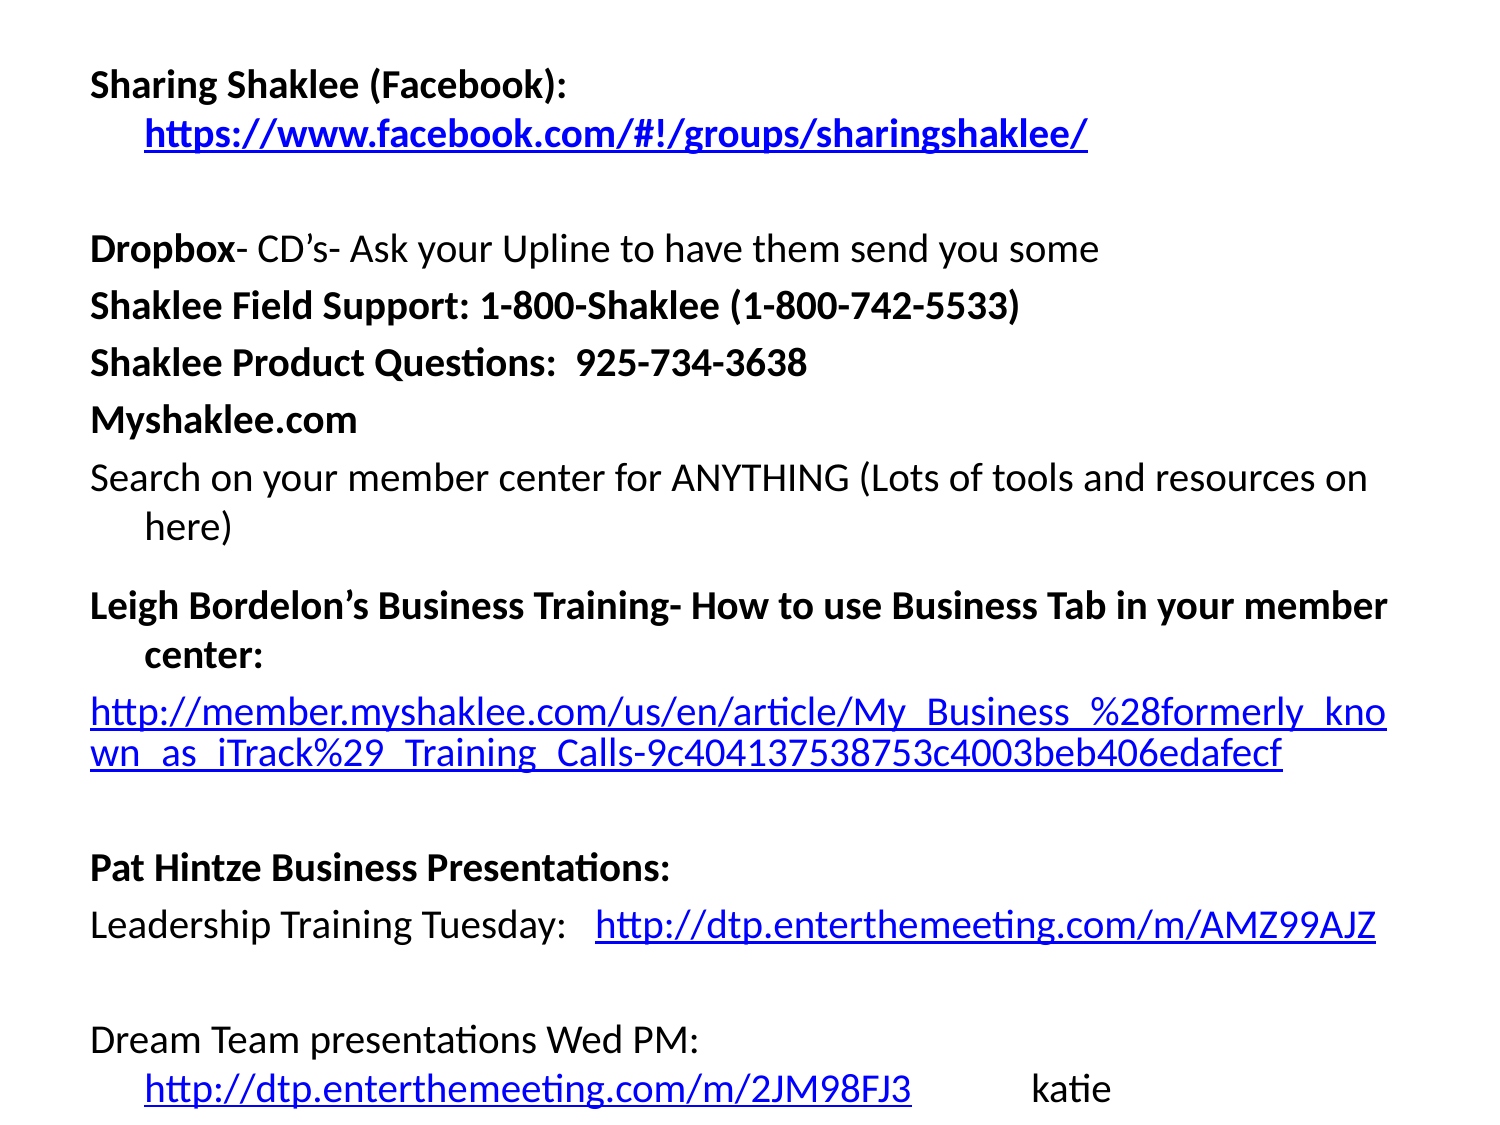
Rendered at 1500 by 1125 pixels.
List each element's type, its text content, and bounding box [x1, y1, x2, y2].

list Sharing Shaklee (Facebook): https://www.facebook.com/#!/groups/sharingshaklee/ Dropbox- CD’s- Ask your Upline to have them send you some Shaklee Field Support: 1-800-Shaklee (1-800-742-5533) Shaklee Product Questions: 925-734-3638 Myshaklee.com Search on your member center for ANYTHING (Lots of tools and resources on here) Leigh Bordelon’s Business Training- How to use Business Tab in your member center: http://member.myshaklee.com/us/en/article/My_Business_%28formerly_known_as_iTrack%29_Training_Calls-9c404137538753c4003beb406edafecf Pat Hintze Business Presentations: Leadership Training Tuesday: http://dtp.enterthemeeting.com/m/AMZ99AJZ Dream Team presentations Wed PM: http://dtp.enterthemeeting.com/m/2JM98FJ3 katie [75, 50, 1425, 1088]
